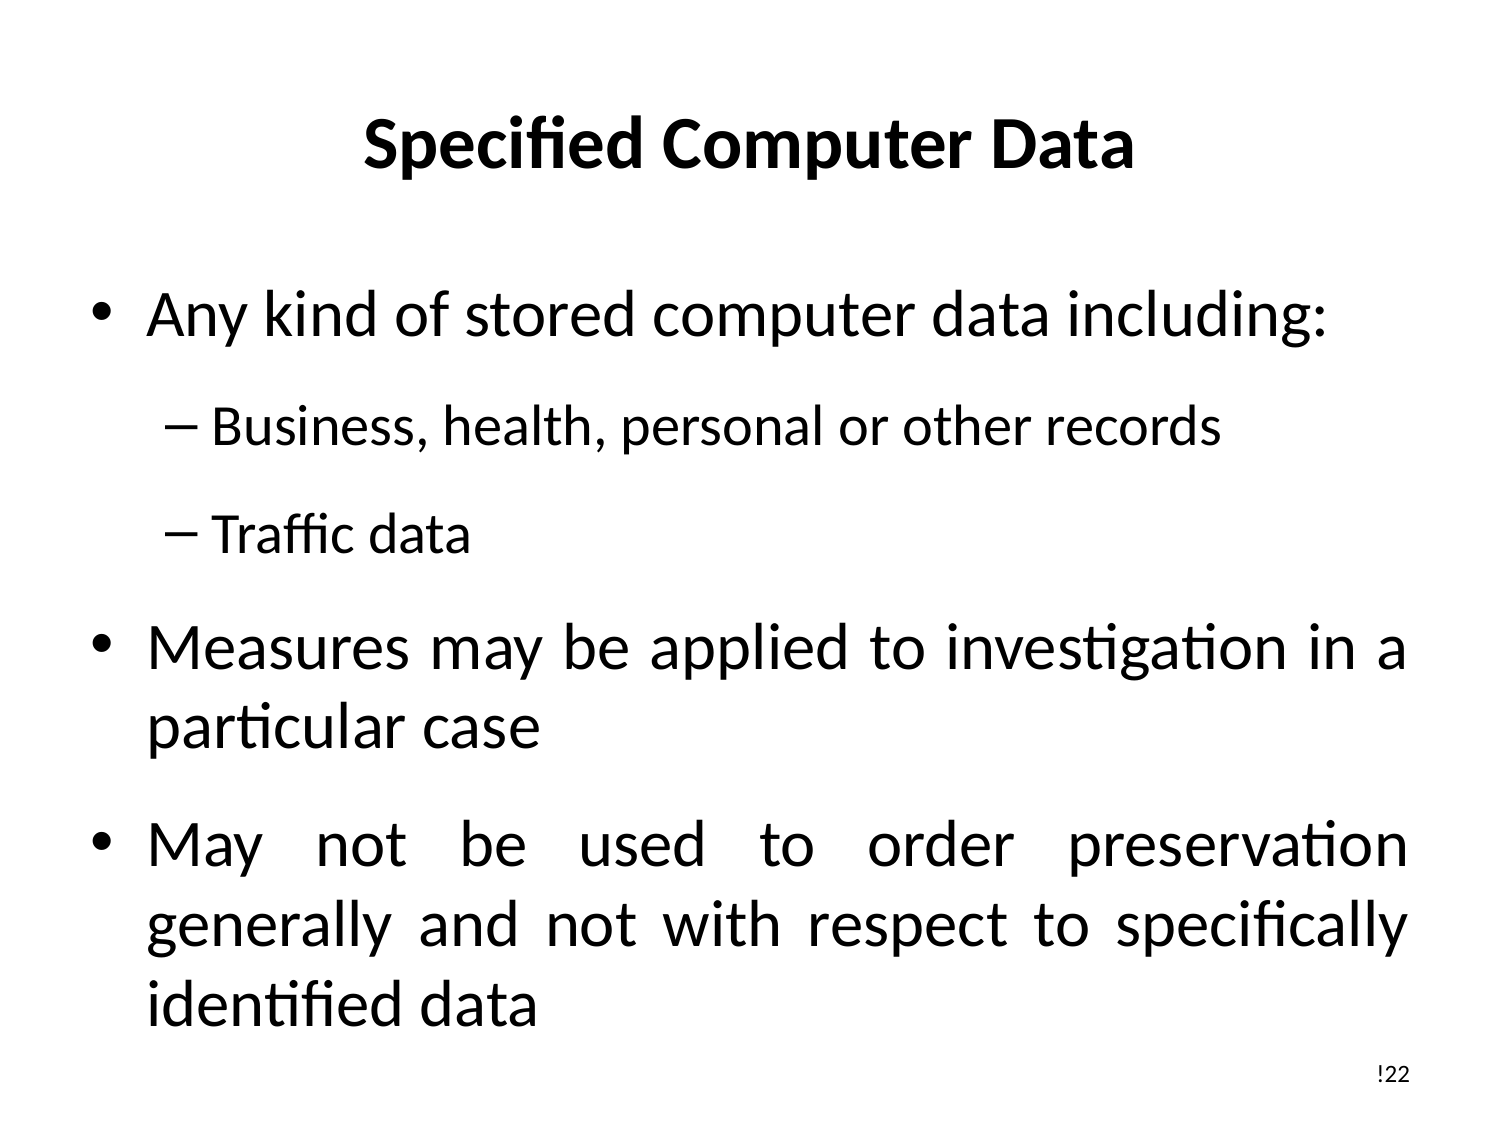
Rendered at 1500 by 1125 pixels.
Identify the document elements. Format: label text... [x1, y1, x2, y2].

slide_number !22 [1074, 1042, 1425, 1103]
list Any kind of stored computer data including: Business, health, personal or other records Traffic data Measures may be applied to investigation in a particular case May not be used to order preservation generally and not with respect to specifically identified data [74, 262, 1426, 1006]
title Specified Computer Data [74, 44, 1426, 233]
